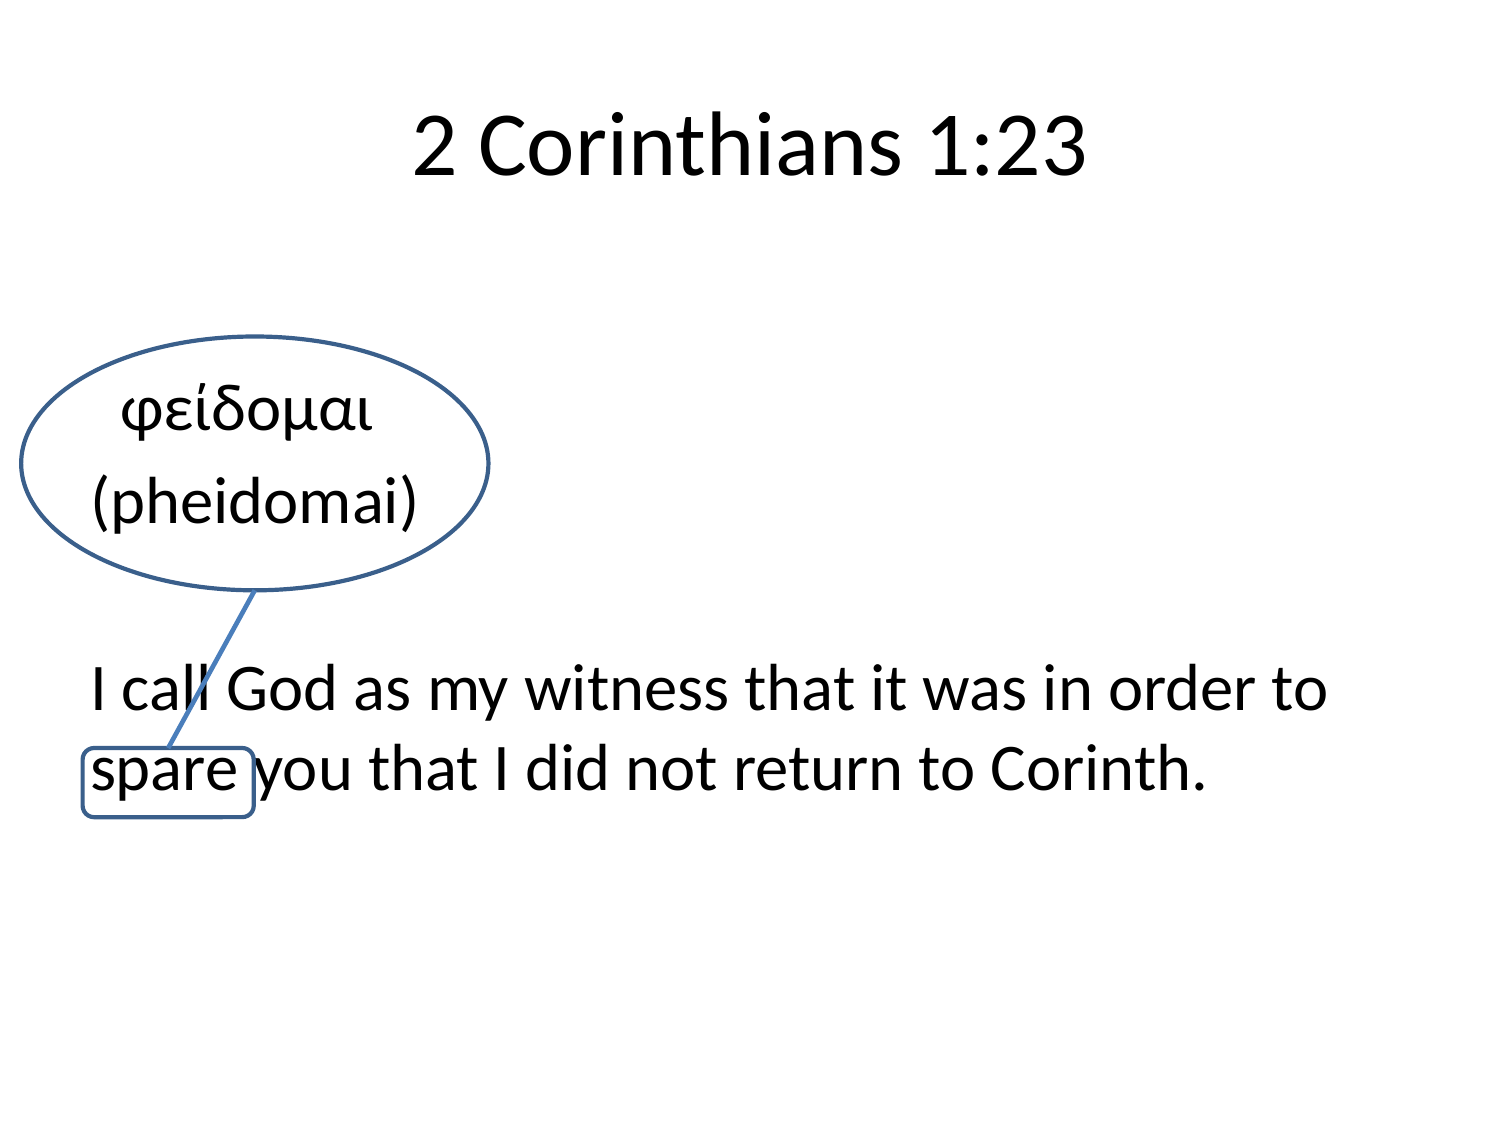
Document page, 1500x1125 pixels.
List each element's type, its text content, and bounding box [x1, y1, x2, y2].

text_box [80, 745, 256, 820]
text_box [167, 590, 255, 749]
title 2 Corinthians 1:23 [75, 45, 1425, 233]
list φείδομαι (pheidomai) I call God as my witness that it was in order to spare you that I did not return to Corinth. [75, 262, 1425, 1005]
text_box [19, 334, 491, 593]
